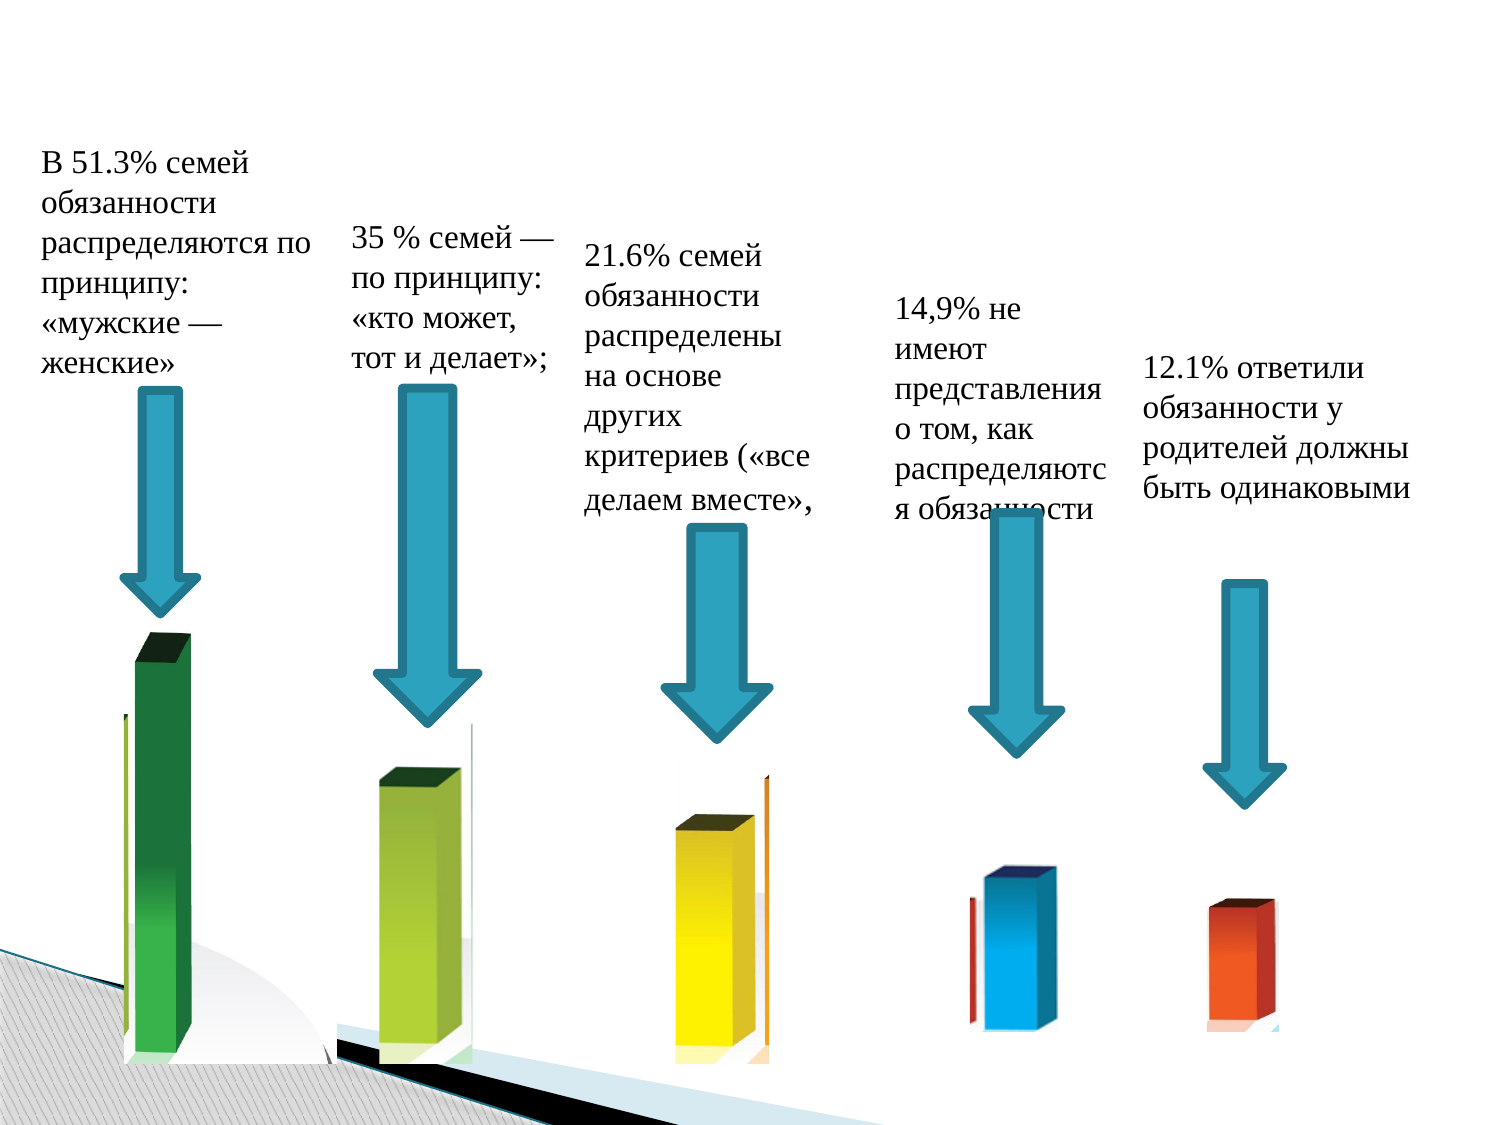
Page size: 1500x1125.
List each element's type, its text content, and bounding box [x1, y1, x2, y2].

picture [1206, 864, 1280, 1032]
text_box [119, 385, 202, 581]
text_box 12.1% ответили обязанности у родителей должны быть одинаковыми [1128, 338, 1439, 513]
text_box [967, 508, 1066, 759]
text_box 14,9% не имеют представления о том, как распределяются обязанности [879, 278, 1128, 534]
picture [379, 717, 473, 1064]
picture [123, 578, 347, 1064]
picture [969, 856, 1059, 1032]
text_box [1202, 579, 1288, 810]
text_box 21.6% семей обязанности распределены на основе других критериев («все делаем вместе», [569, 226, 833, 526]
picture [675, 757, 770, 1065]
text_box [660, 522, 774, 745]
text_box 35 % семей — по принципу: «кто может, тот и делает»; [336, 208, 585, 383]
text_box В 51.3% семей обязанности распределяются по принципу: «мужские — женские» [26, 132, 337, 388]
text_box [372, 383, 483, 717]
